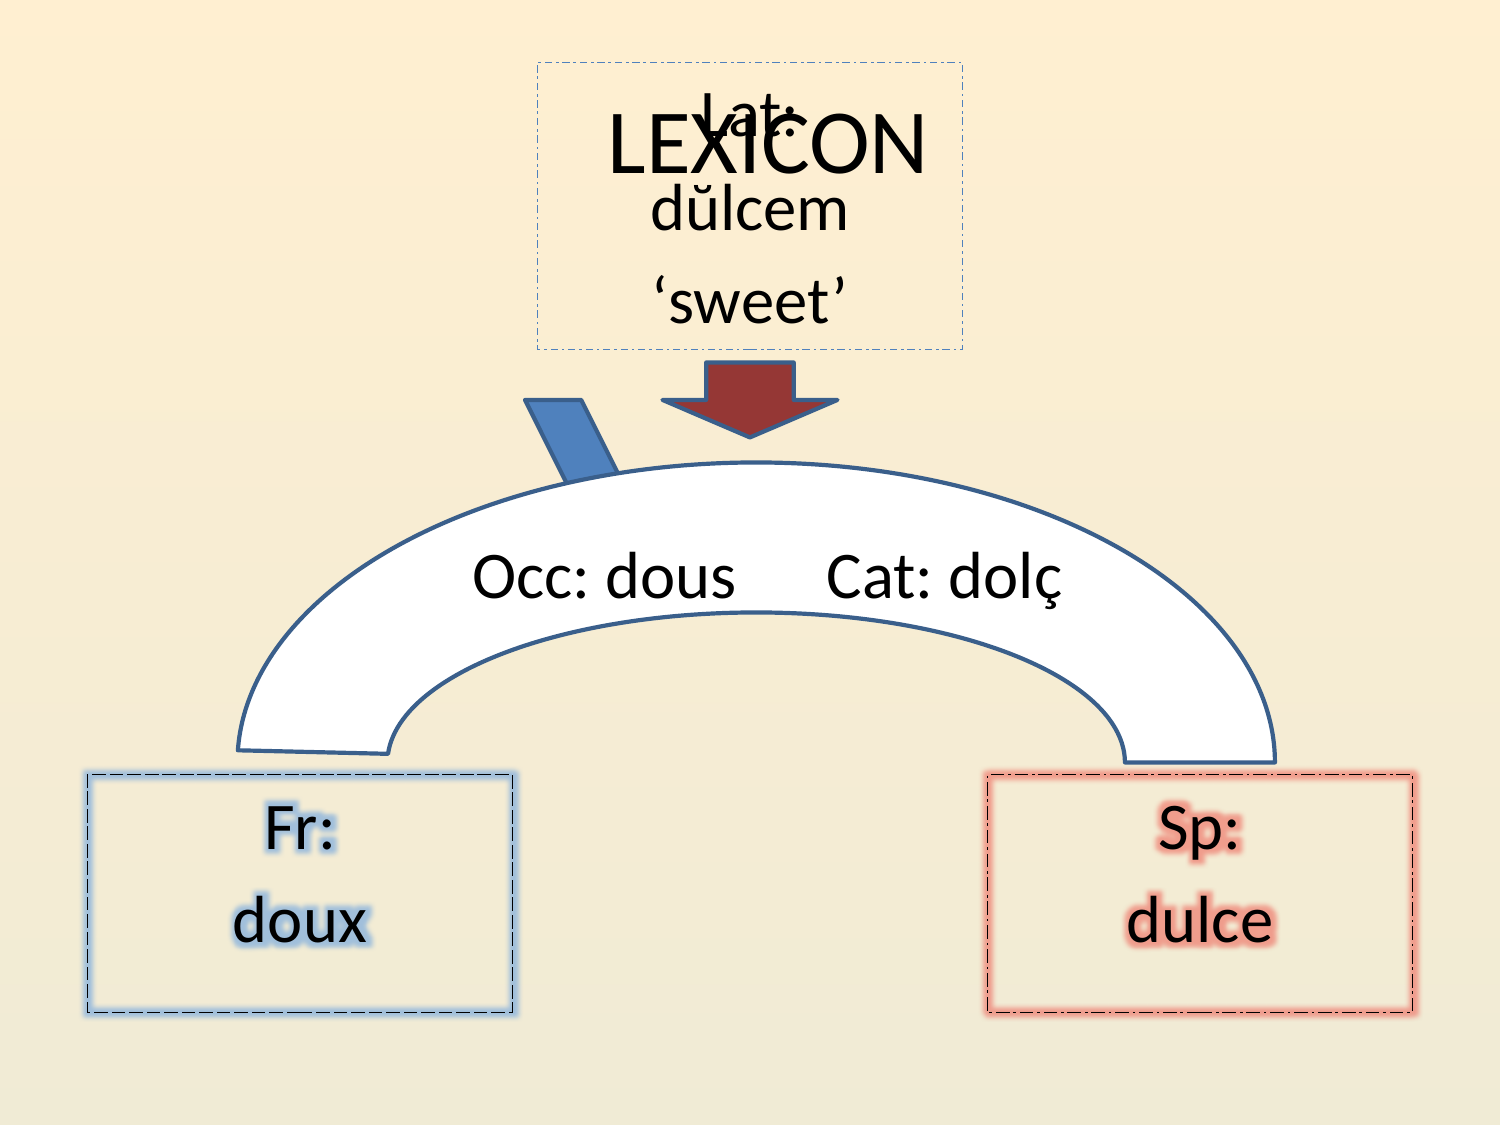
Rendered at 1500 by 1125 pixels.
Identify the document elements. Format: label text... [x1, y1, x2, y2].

text_box LEXICON [99, 74, 1438, 200]
text_box [660, 360, 840, 440]
subtitle Lat: dŭlcem ‘sweet’ [537, 62, 963, 74]
text_box [854, 582, 1278, 765]
text_box Fr: doux [87, 774, 513, 1013]
text_box [436, 460, 1077, 524]
text_box [235, 535, 658, 756]
text_box Occ: dous Cat: dolç [412, 524, 1175, 620]
text_box Sp: dulce [987, 774, 1413, 1013]
subtitle Lat: dŭlcem ‘sweet’ [537, 200, 963, 350]
text_box [523, 397, 619, 481]
